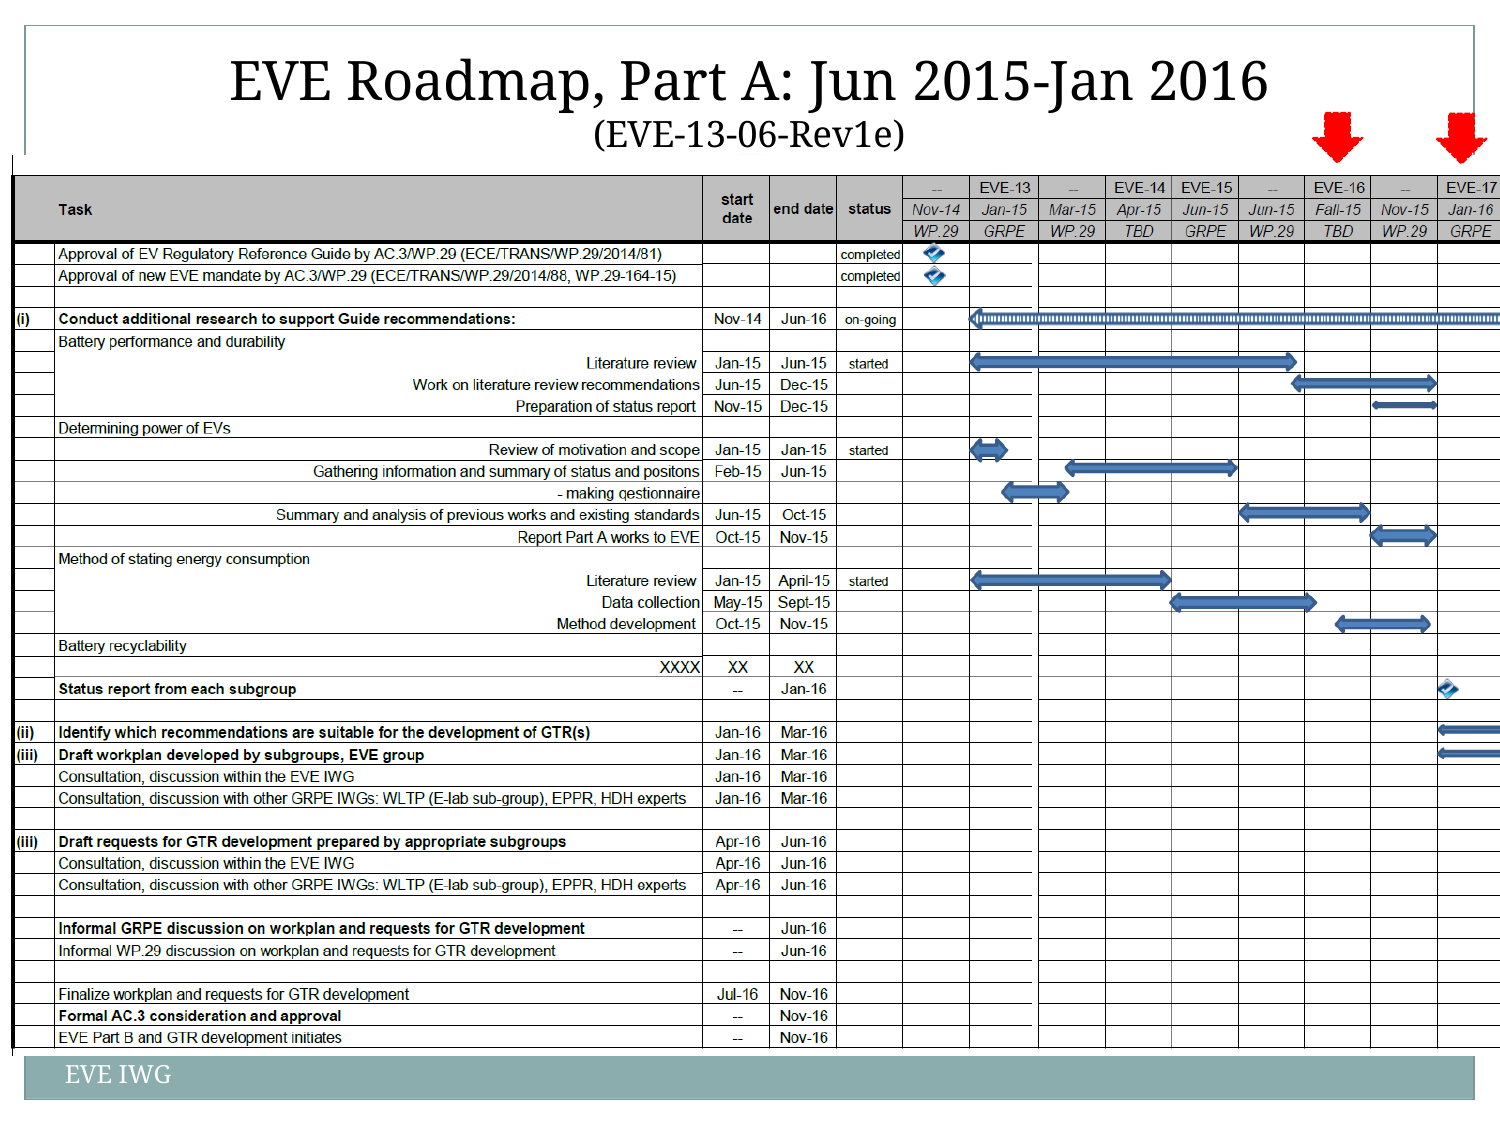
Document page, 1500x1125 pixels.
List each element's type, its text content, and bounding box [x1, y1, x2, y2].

footer EVE IWG [50, 1069, 638, 1112]
text_box [1435, 112, 1488, 152]
text_box [1311, 111, 1364, 152]
picture [0, 154, 1500, 1056]
title EVE Roadmap, Part A: Jun 2015-Jan 2016 (EVE-13-06-Rev1e) [49, 37, 1450, 152]
